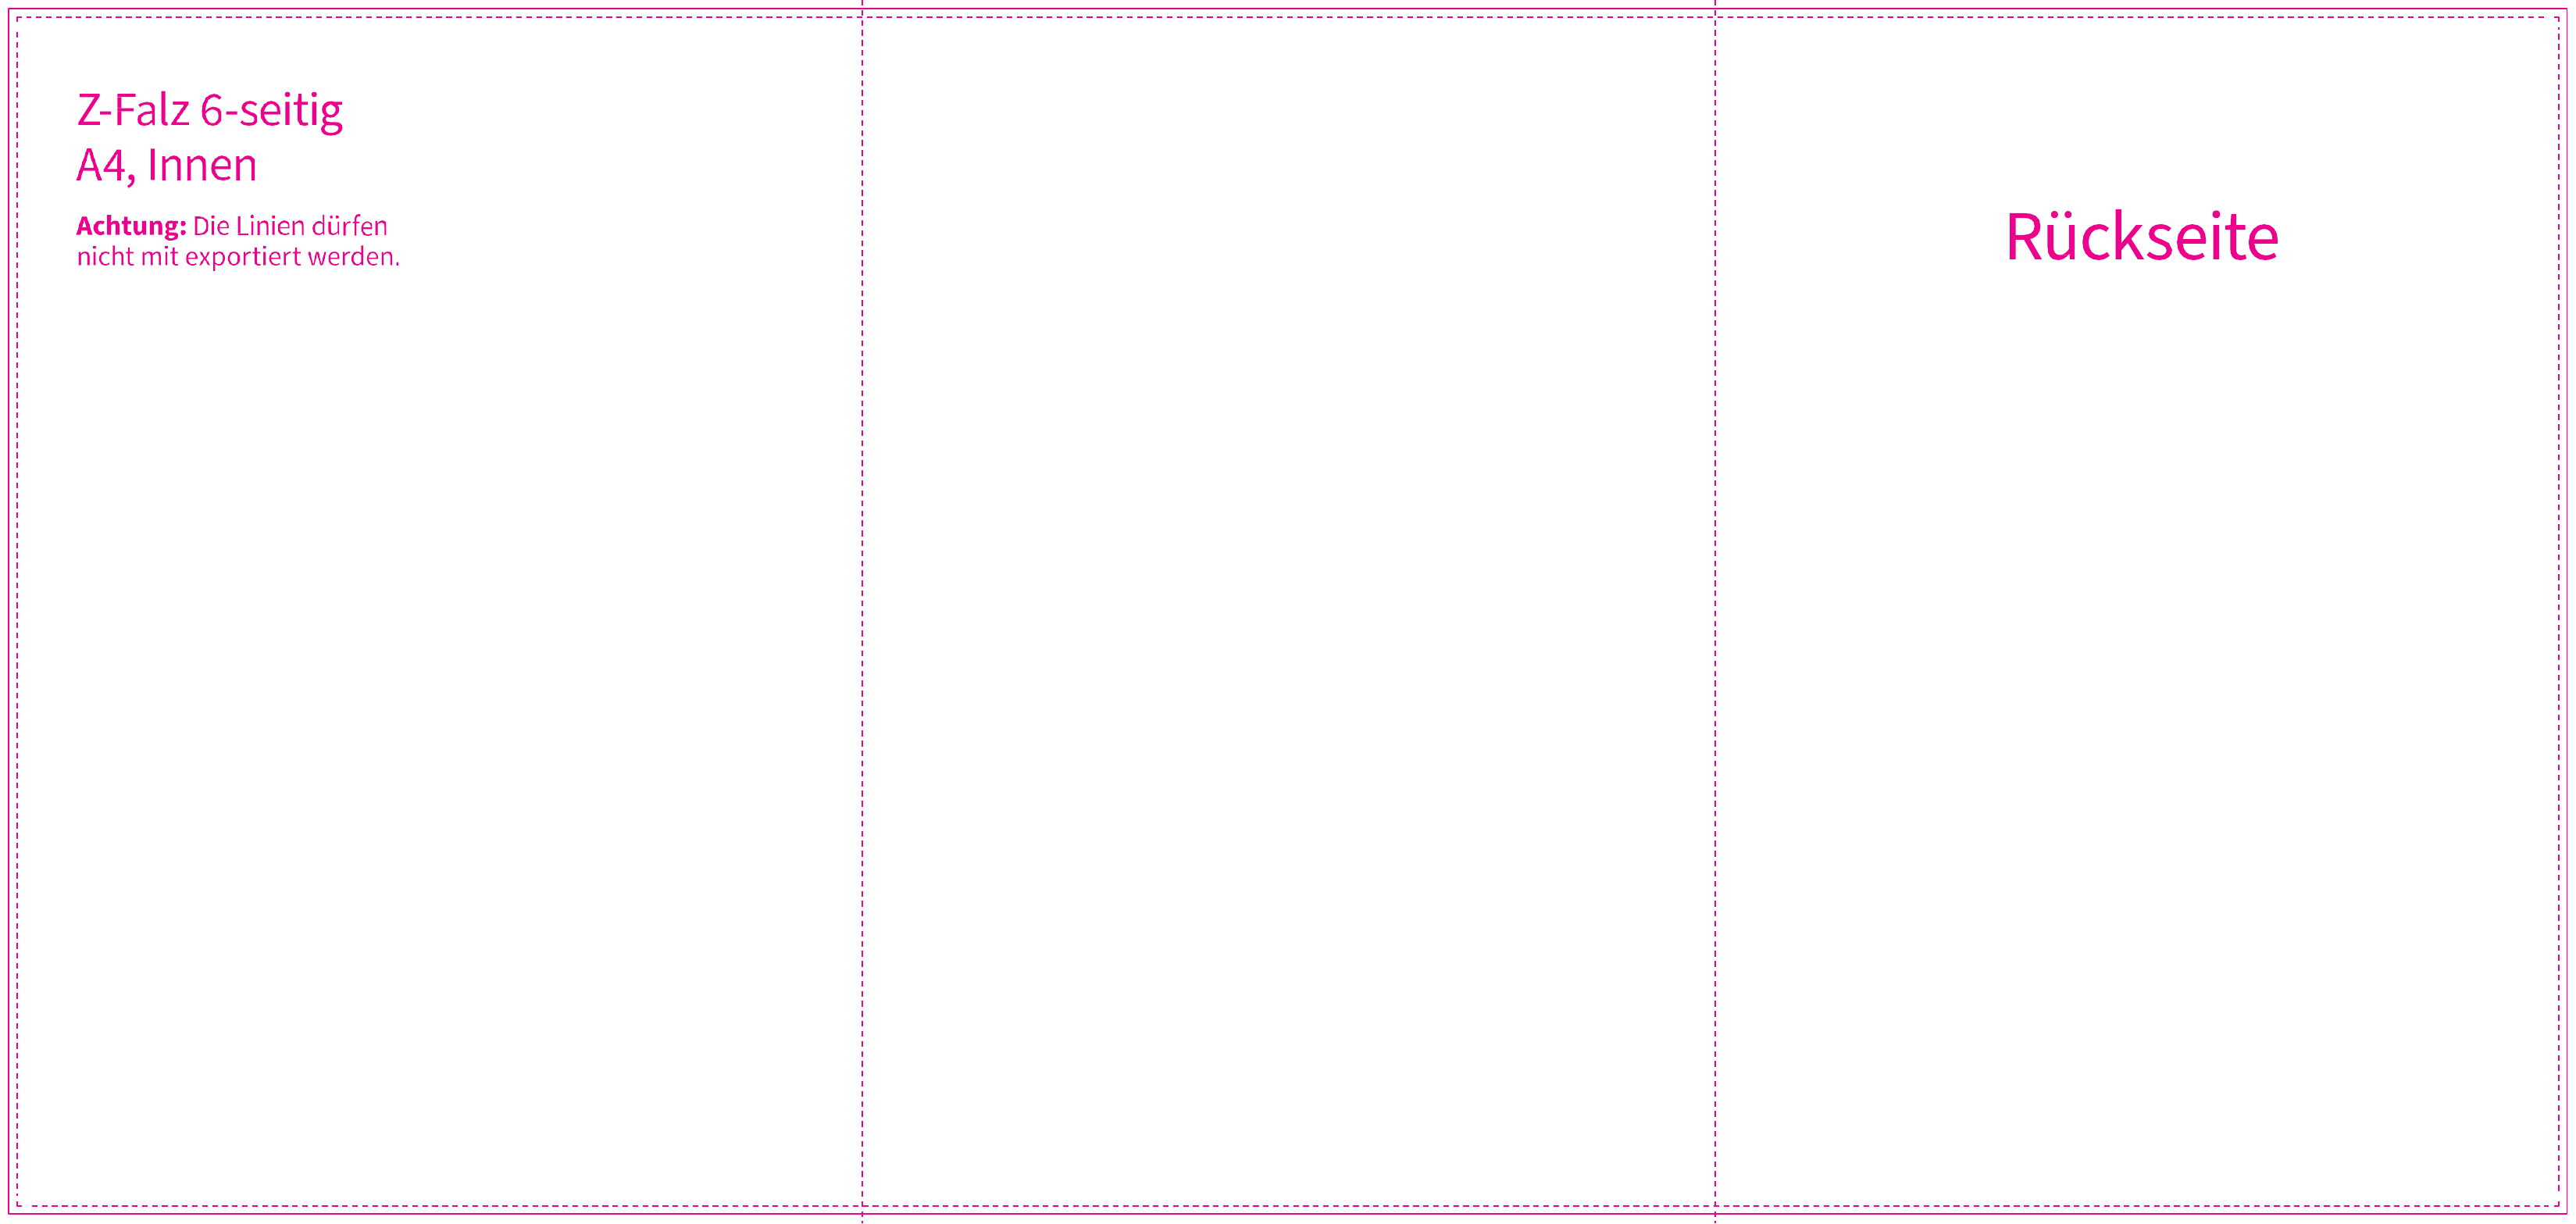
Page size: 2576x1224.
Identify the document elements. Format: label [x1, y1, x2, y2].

text_box [117, 94, 155, 126]
text_box [2146, 224, 2172, 260]
text_box [161, 91, 190, 126]
text_box [2553, 1201, 2560, 1206]
text_box [151, 148, 155, 180]
text_box [78, 94, 100, 125]
text_box [16, 1201, 23, 1206]
text_box [2213, 225, 2220, 259]
text_box [2225, 214, 2247, 260]
text_box [2212, 210, 2221, 219]
text_box [2064, 211, 2072, 219]
text_box [2248, 224, 2278, 260]
text_box [75, 214, 399, 271]
text_box [162, 155, 181, 180]
text_box [2047, 225, 2075, 260]
text_box [76, 148, 135, 188]
text_box [16, 16, 23, 23]
text_box [2010, 212, 2043, 259]
text_box [2553, 16, 2560, 23]
text_box [202, 91, 343, 136]
text_box [187, 155, 255, 181]
text_box [2050, 211, 2058, 219]
text_box [100, 111, 112, 115]
text_box [2177, 224, 2207, 260]
text_box [2082, 224, 2110, 260]
text_box [2115, 209, 2144, 259]
